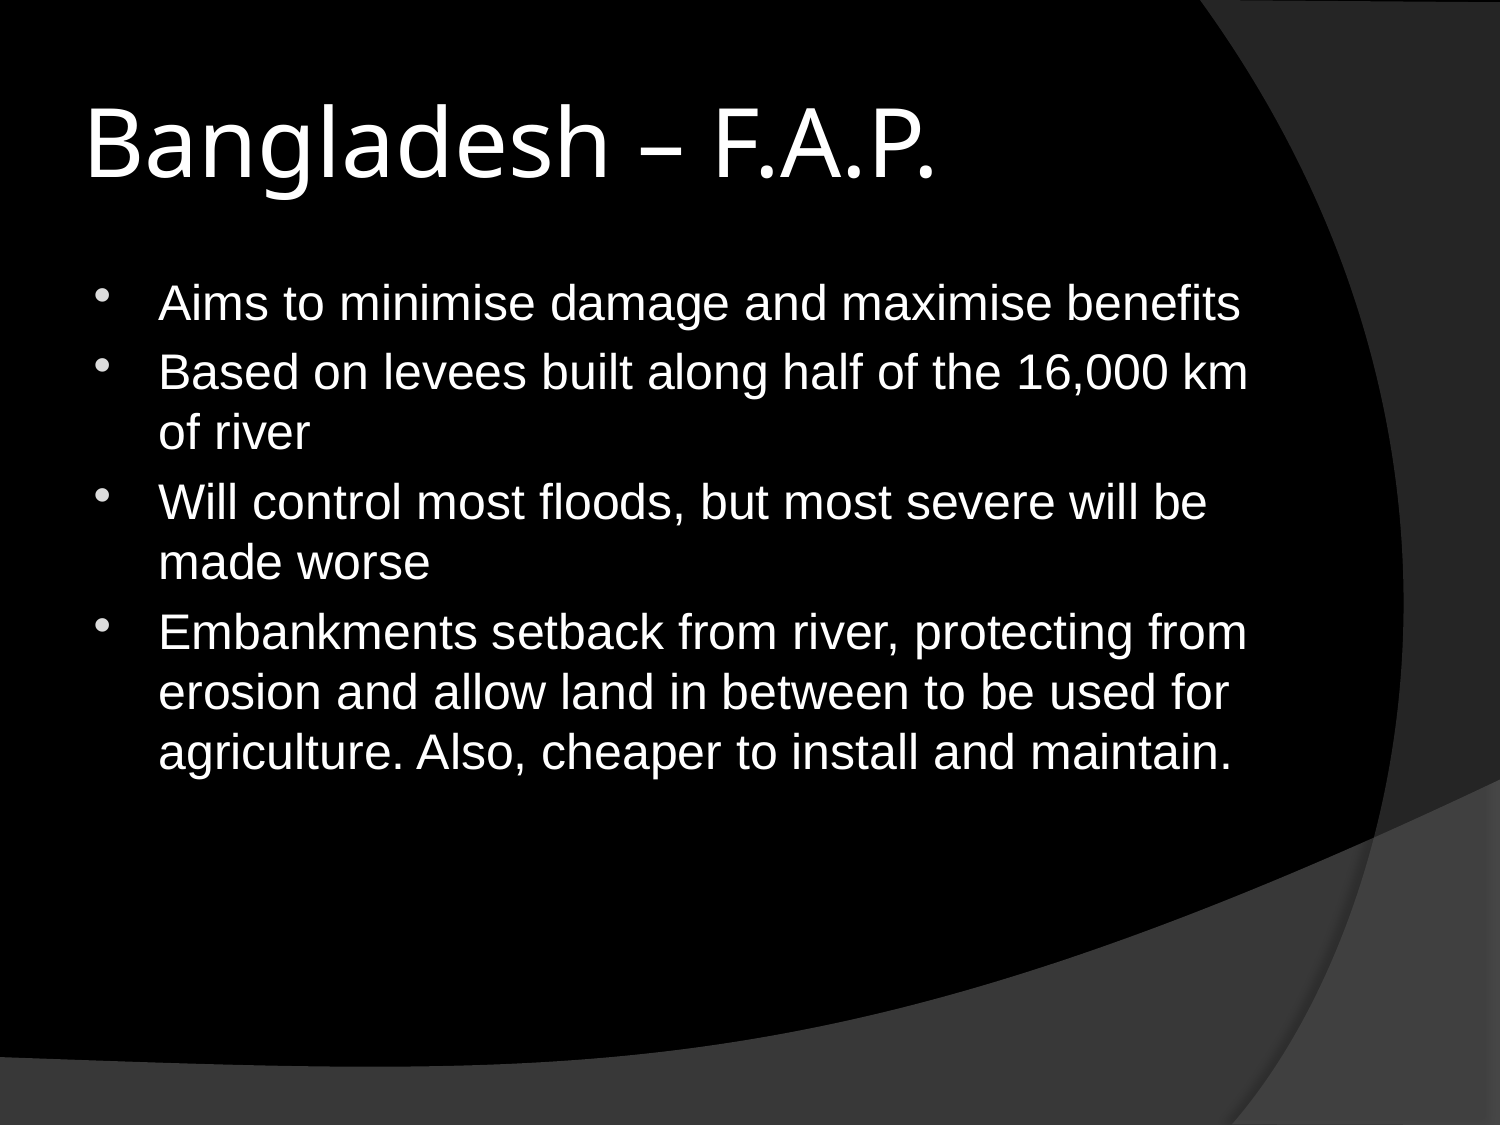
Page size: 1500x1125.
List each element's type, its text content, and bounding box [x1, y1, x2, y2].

list Aims to minimise damage and maximise benefits Based on levees built along half of the 16,000 km of river Will control most floods, but most severe will be made worse Embankments setback from river, protecting from erosion and allow land in between to be used for agriculture. Also, cheaper to install and maintain. [75, 262, 1300, 1005]
title Bangladesh – F.A.P. [75, 45, 1300, 233]
